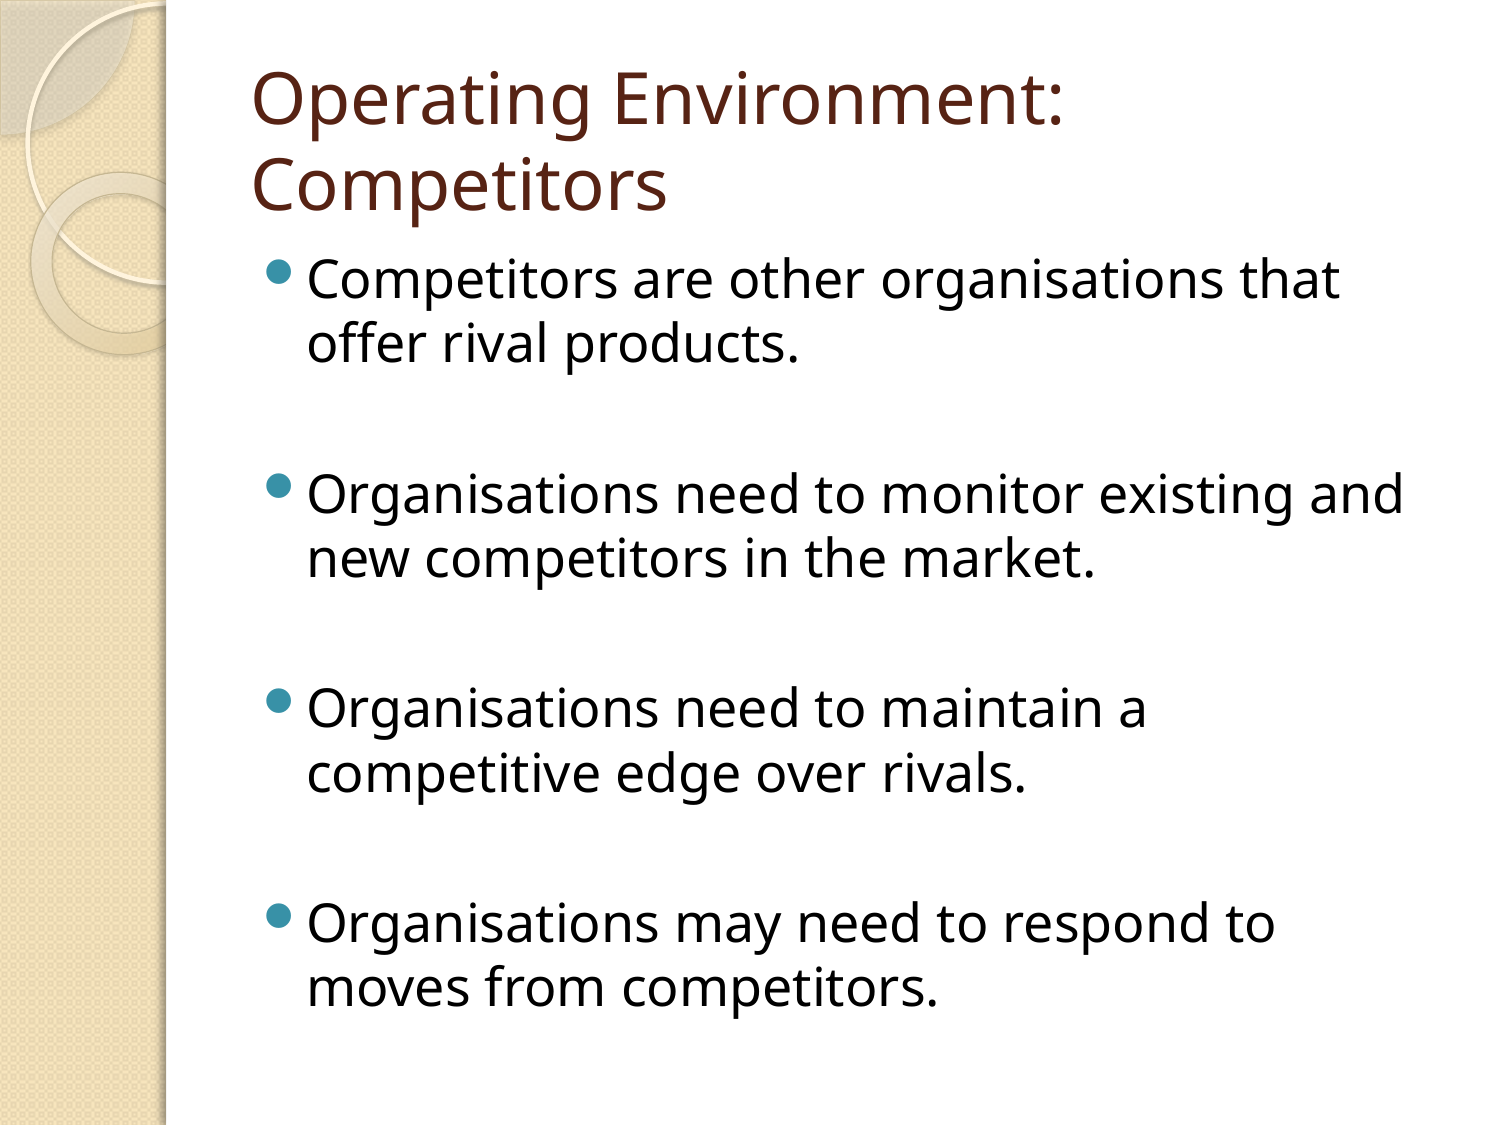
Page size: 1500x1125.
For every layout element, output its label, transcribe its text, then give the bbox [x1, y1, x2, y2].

title Operating Environment: Competitors [235, 45, 1466, 233]
list Competitors are other organisations that offer rival products. Organisations need to monitor existing and new competitors in the market. Organisations need to maintain a competitive edge over rivals. Organisations may need to respond to moves from competitors. [235, 237, 1466, 1025]
